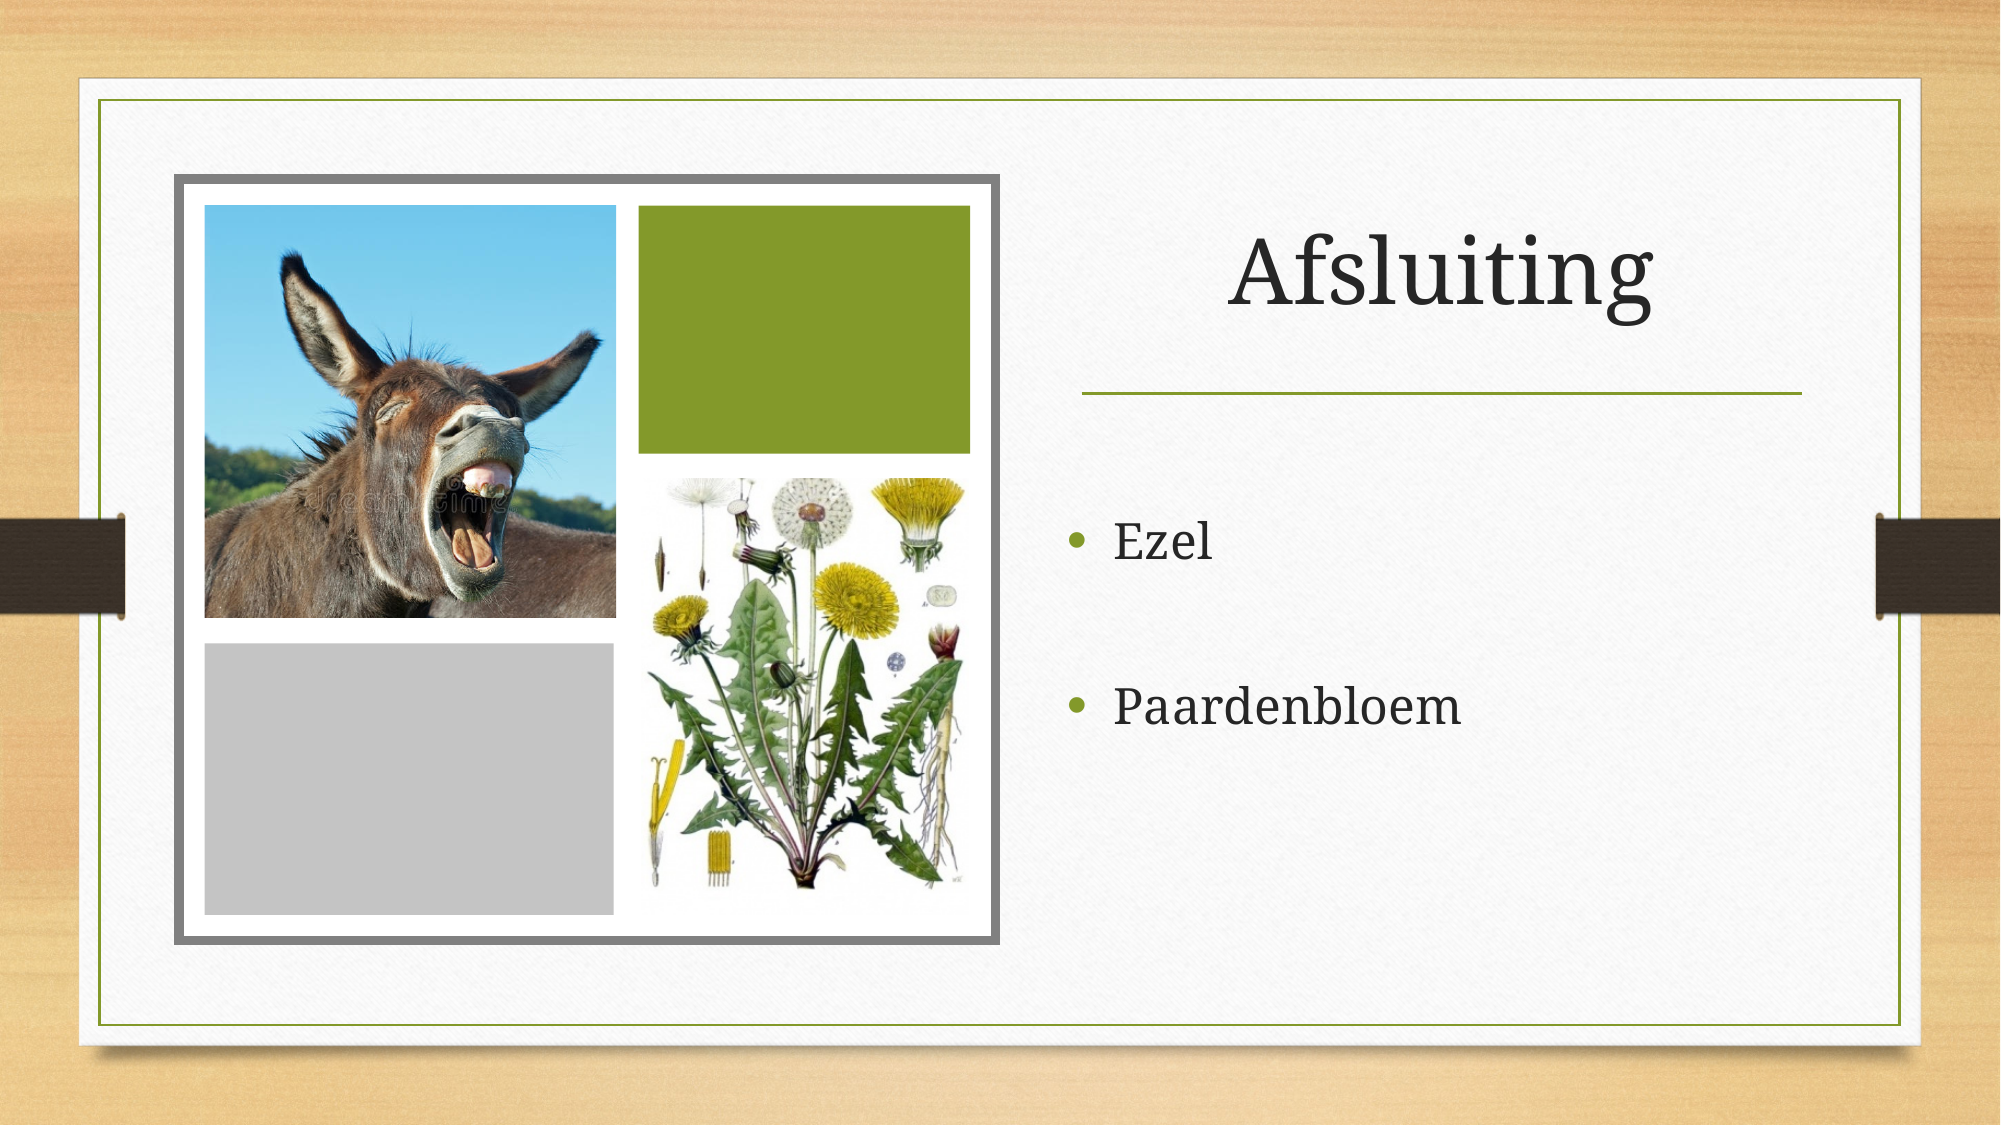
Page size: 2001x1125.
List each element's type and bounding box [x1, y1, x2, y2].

picture [641, 478, 970, 916]
text_box [0, 0, 2000, 1125]
picture [204, 205, 617, 618]
